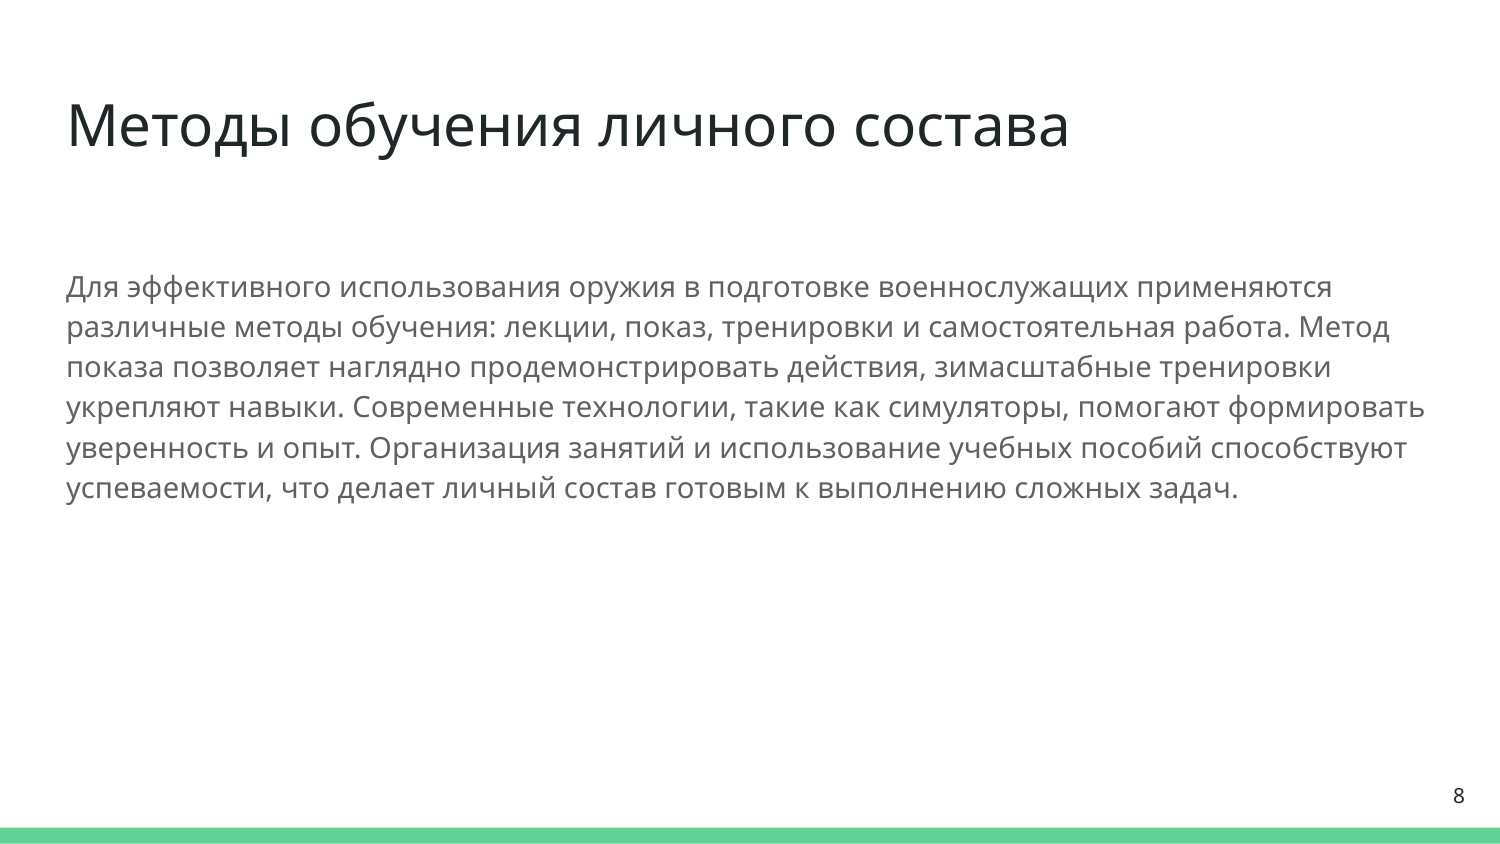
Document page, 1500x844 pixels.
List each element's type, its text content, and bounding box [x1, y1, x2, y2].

list Для эффективного использования оружия в подготовке военнослужащих применяются различные методы обучения: лекции, показ, тренировки и самостоятельная работа. Метод показа позволяет наглядно продемонстрировать действия, зимасштабные тренировки укрепляют навыки. Современные технологии, такие как симуляторы, помогают формировать уверенность и опыт. Организация занятий и использование учебных пособий способствуют успеваемости, что делает личный состав готовым к выполнению сложных задач. [51, 248, 1449, 774]
title Методы обучения личного состава [51, 72, 1449, 167]
slide_number 8 [1389, 764, 1480, 830]
